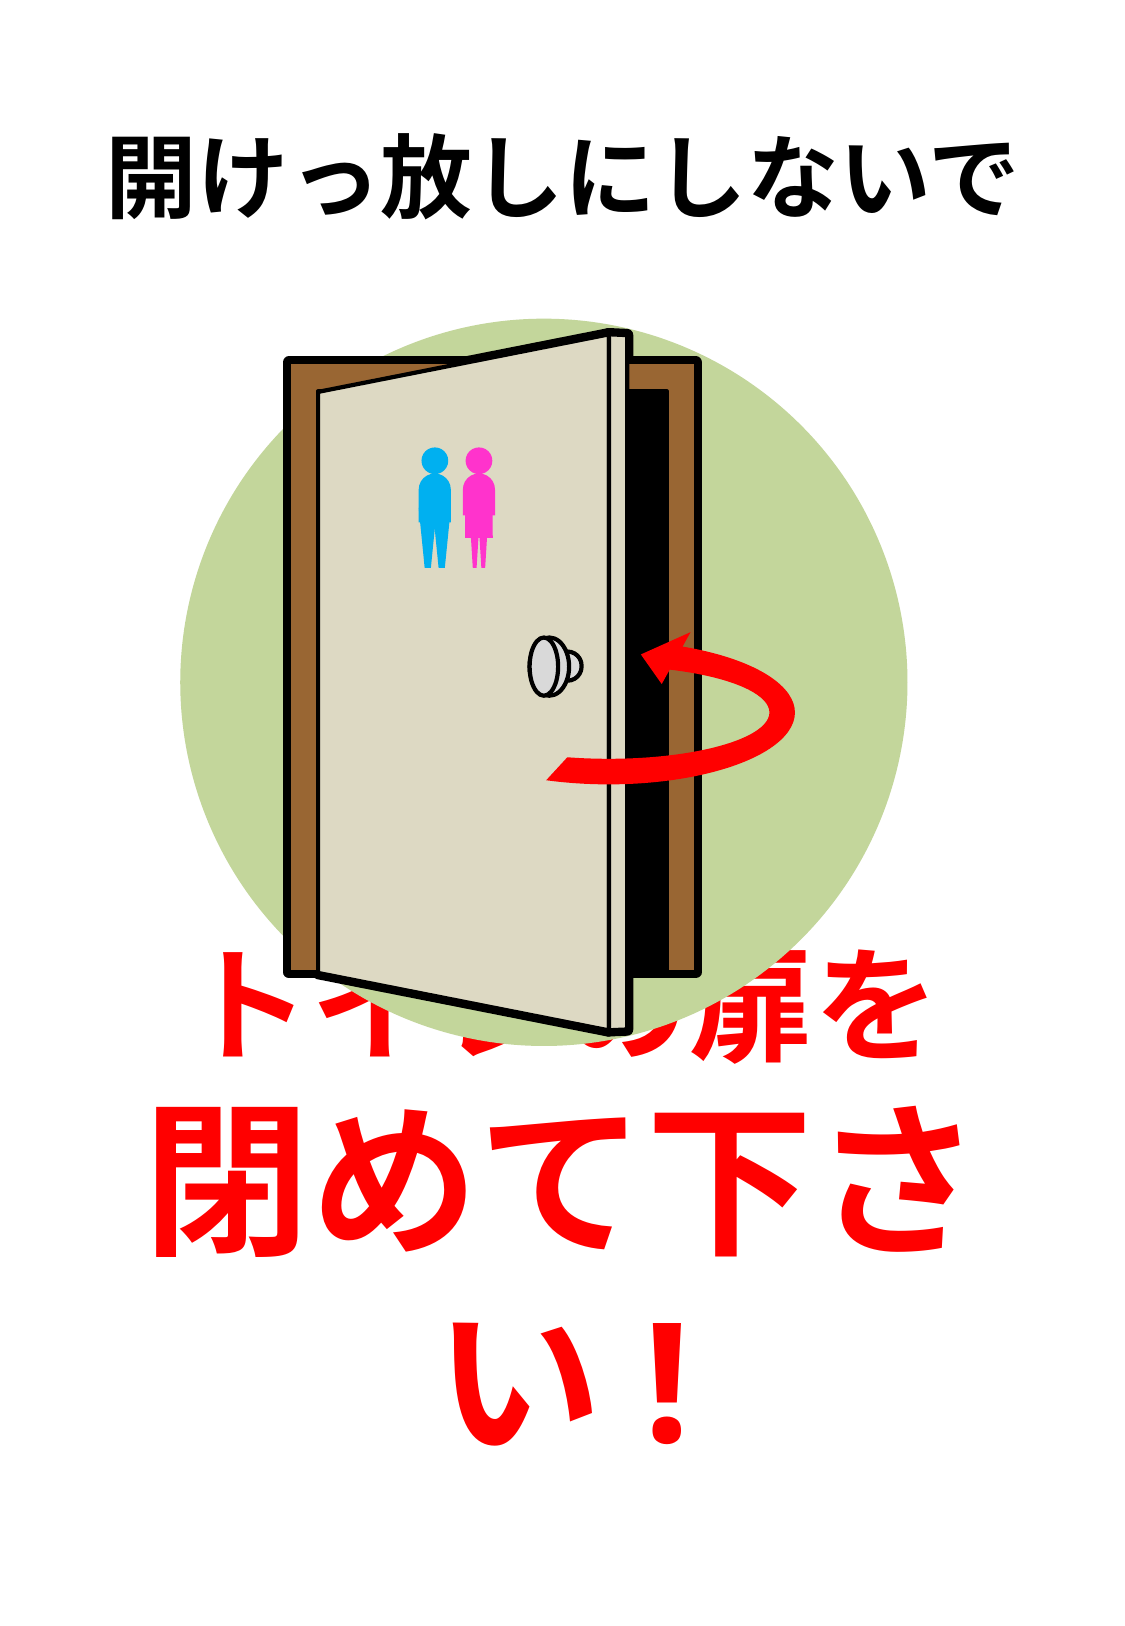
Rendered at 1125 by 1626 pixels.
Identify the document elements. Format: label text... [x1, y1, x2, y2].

text_box 開けっ放しにしないで [1, 112, 1125, 238]
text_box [179, 318, 908, 1047]
text_box トイレの扉を 閉めて下さい! [1, 918, 1125, 1484]
